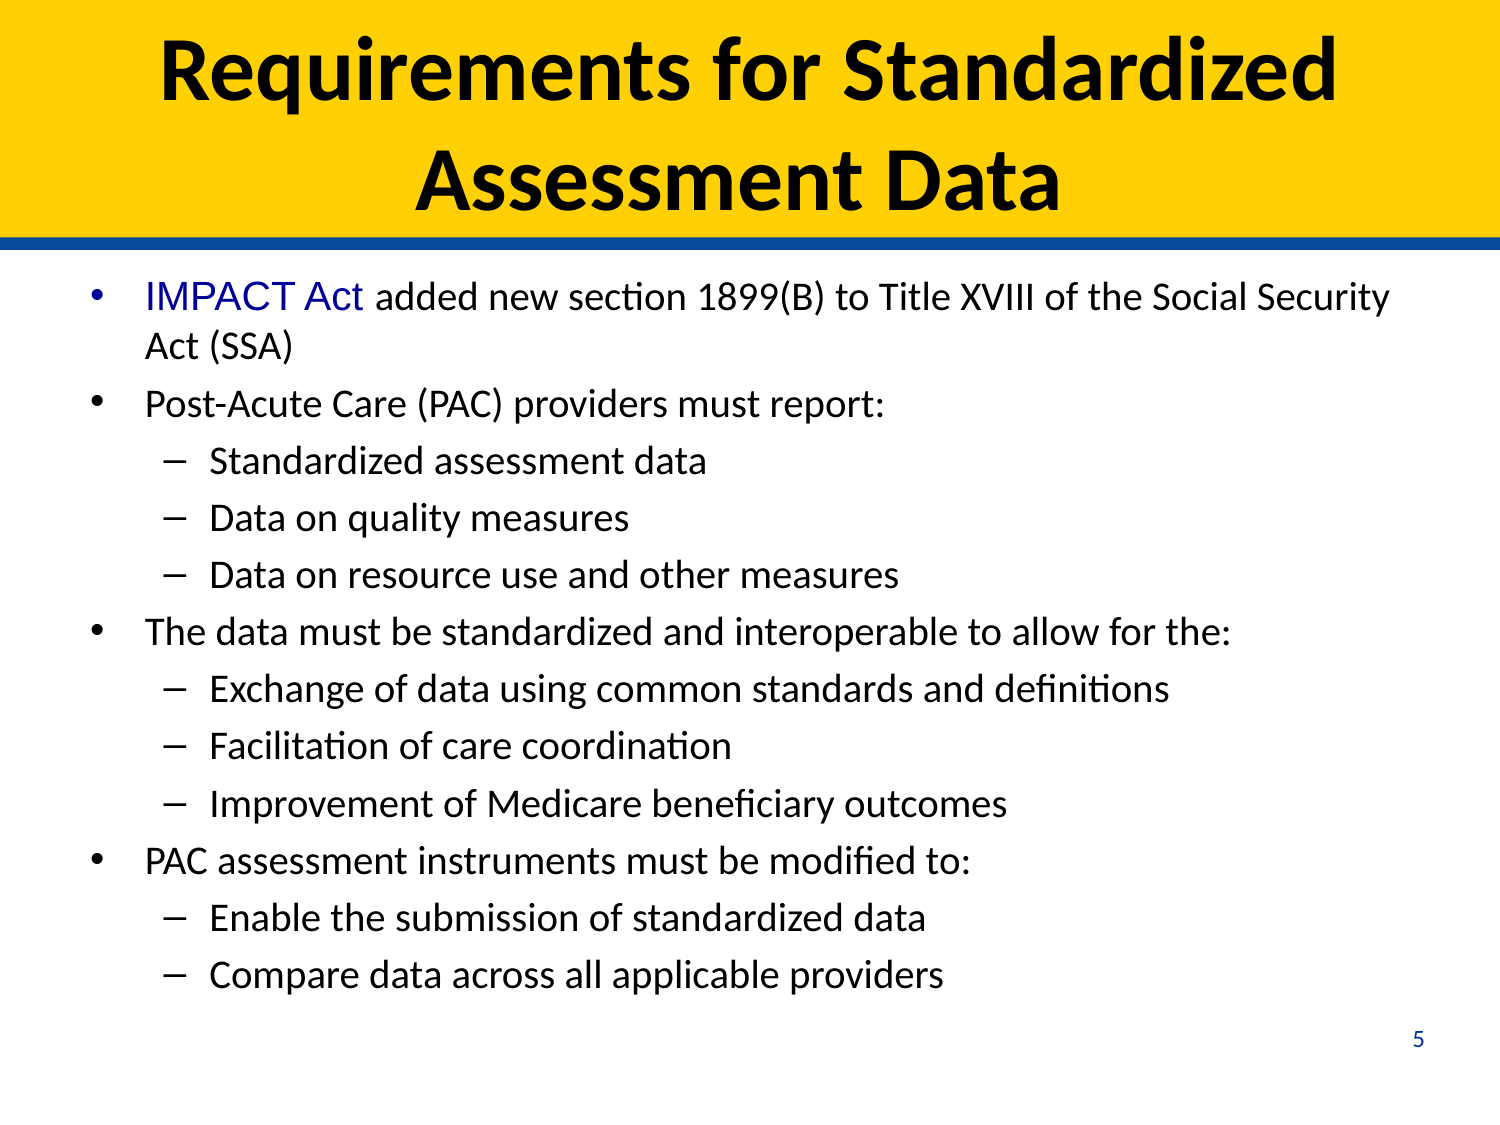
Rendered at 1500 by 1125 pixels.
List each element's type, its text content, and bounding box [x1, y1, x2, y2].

slide_number 5 [1374, 999, 1463, 1075]
list IMPACT Act added new section 1899(B) to Title XVIII of the Social Security Act (SSA) Post-Acute Care (PAC) providers must report: Standardized assessment data Data on quality measures Data on resource use and other measures The data must be standardized and interoperable to allow for the: Exchange of data using common standards and definitions Facilitation of care coordination Improvement of Medicare beneficiary outcomes PAC assessment instruments must be modified to: Enable the submission of standardized data Compare data across all applicable providers [75, 262, 1425, 1005]
title Requirements for Standardized Assessment Data [0, 0, 1500, 238]
